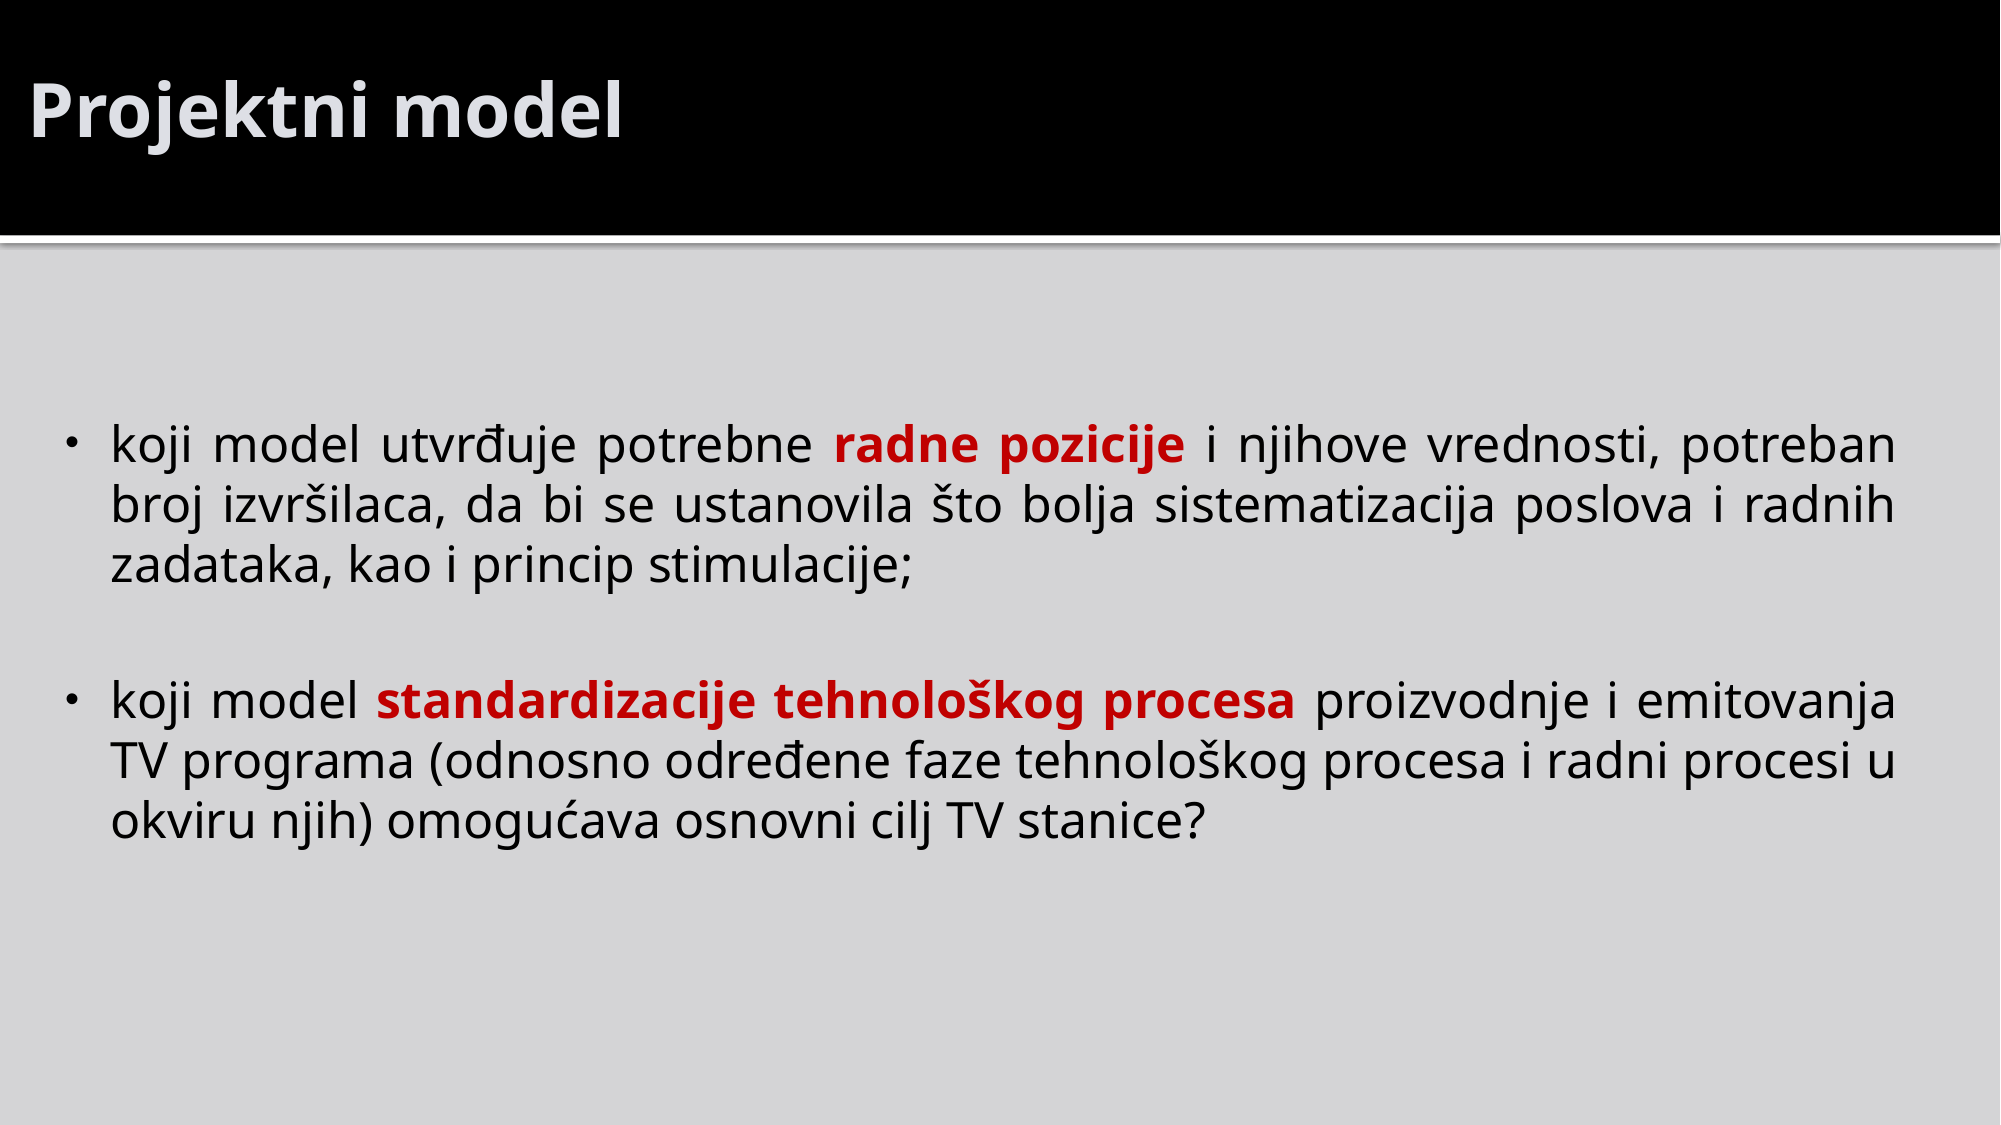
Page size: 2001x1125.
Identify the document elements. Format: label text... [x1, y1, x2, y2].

list koji model utvrđuje potrebne radne pozicije i njihove vrednosti, potreban broj izvršilaca, da bi se ustanovila što bolja sistematizacija poslova i radnih zadataka, kao i princip stimulacije; koji model standardizacije tehnološkog procesa proizvodnje i emitovanja TV programa (odnosno određene faze tehnološkog procesa i radni procesi u okviru njih) omogućava osnovni cilj TV stanice? [12, 237, 1913, 1125]
text_box Projektni model [12, 62, 1663, 188]
